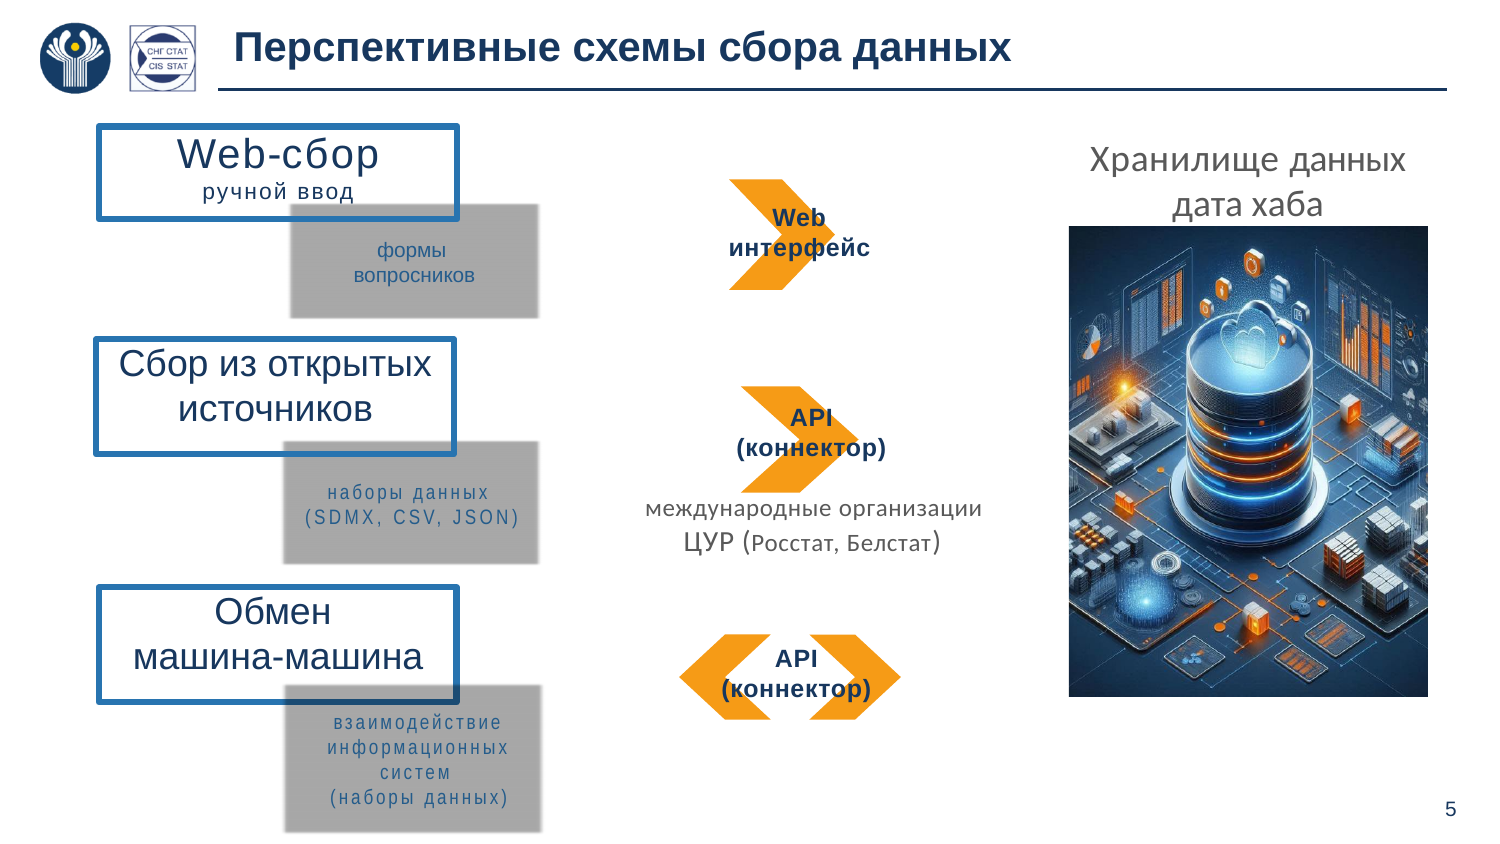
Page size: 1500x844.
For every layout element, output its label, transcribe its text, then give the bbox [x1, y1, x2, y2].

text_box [631, 386, 993, 558]
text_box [716, 179, 883, 291]
text_box [1068, 226, 1428, 697]
picture [0, 0, 296, 190]
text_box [95, 338, 545, 567]
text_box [98, 586, 548, 836]
title Перспективные схемы сбора данных [218, 0, 1433, 90]
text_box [98, 126, 545, 321]
text_box Хранилище данных дата хаба [1067, 133, 1427, 224]
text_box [678, 634, 902, 720]
